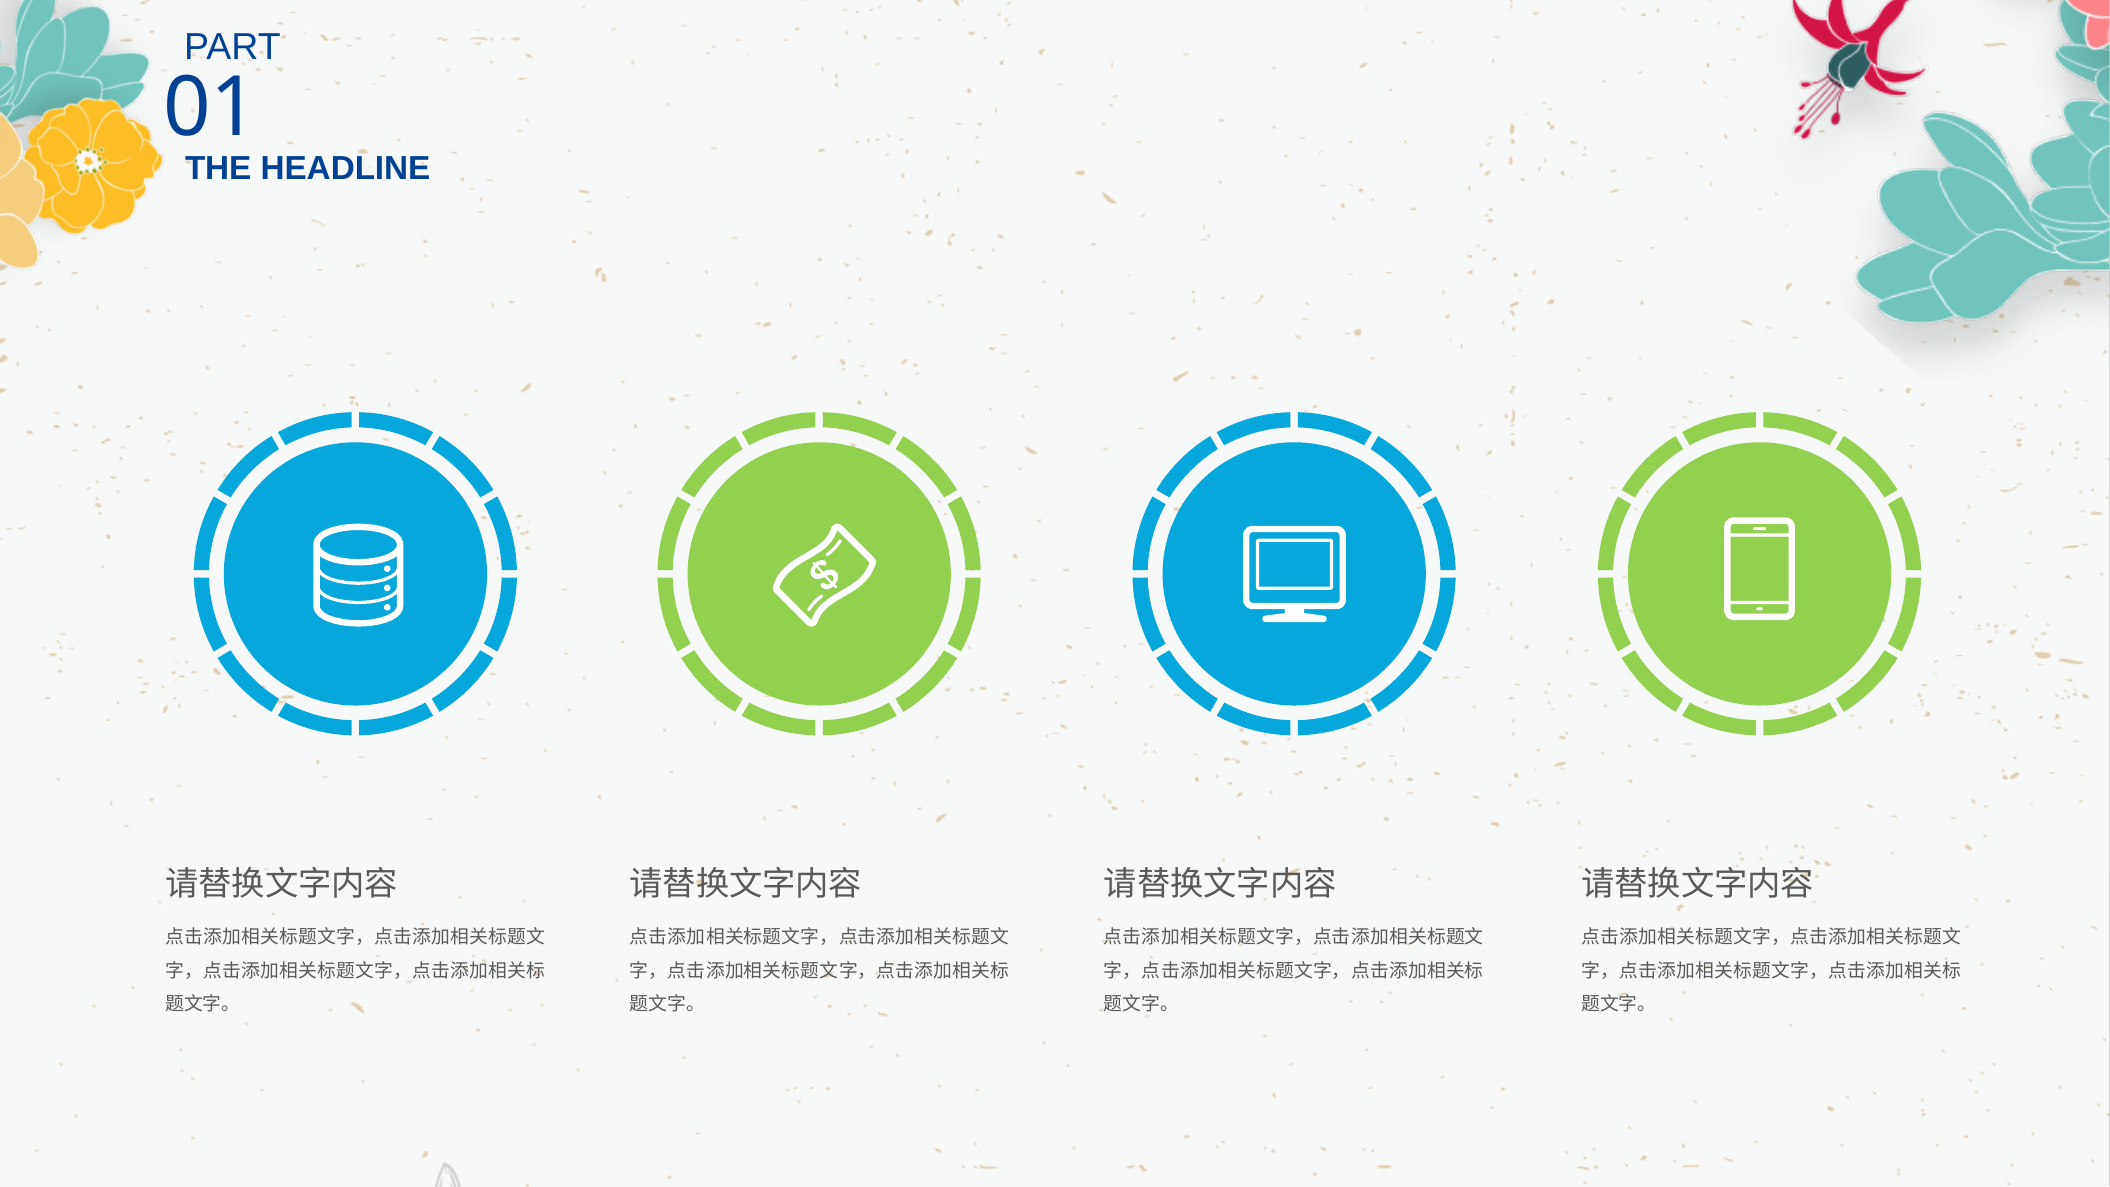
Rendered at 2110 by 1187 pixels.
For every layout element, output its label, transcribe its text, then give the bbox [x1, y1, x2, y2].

text_box 点击添加相关标题文字，点击添加相关标题文字，点击添加相关标题文字，点击添加相关标题文字。 [614, 905, 1025, 1022]
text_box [313, 523, 404, 627]
text_box 请替换文字内容 [1566, 855, 1932, 905]
text_box 点击添加相关标题文字，点击添加相关标题文字，点击添加相关标题文字，点击添加相关标题文字。 [150, 905, 560, 1022]
text_box 请替换文字内容 [150, 855, 516, 905]
text_box 01 [148, 44, 273, 159]
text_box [1597, 412, 1922, 736]
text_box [772, 523, 876, 627]
text_box 点击添加相关标题文字，点击添加相关标题文字，点击添加相关标题文字，点击添加相关标题文字。 [1566, 905, 1976, 1022]
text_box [1132, 412, 1456, 736]
text_box 请替换文字内容 [614, 855, 980, 905]
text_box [1724, 517, 1795, 621]
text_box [193, 412, 517, 736]
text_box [657, 412, 981, 736]
text_box 点击添加相关标题文字，点击添加相关标题文字，点击添加相关标题文字，点击添加相关标题文字。 [1089, 905, 1499, 1022]
text_box 请替换文字内容 [1089, 855, 1454, 905]
picture [0, 0, 2110, 1187]
text_box PART [169, 14, 296, 75]
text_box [1243, 525, 1346, 623]
picture [1518, 0, 2110, 494]
text_box THE HEADLINE [170, 138, 446, 194]
